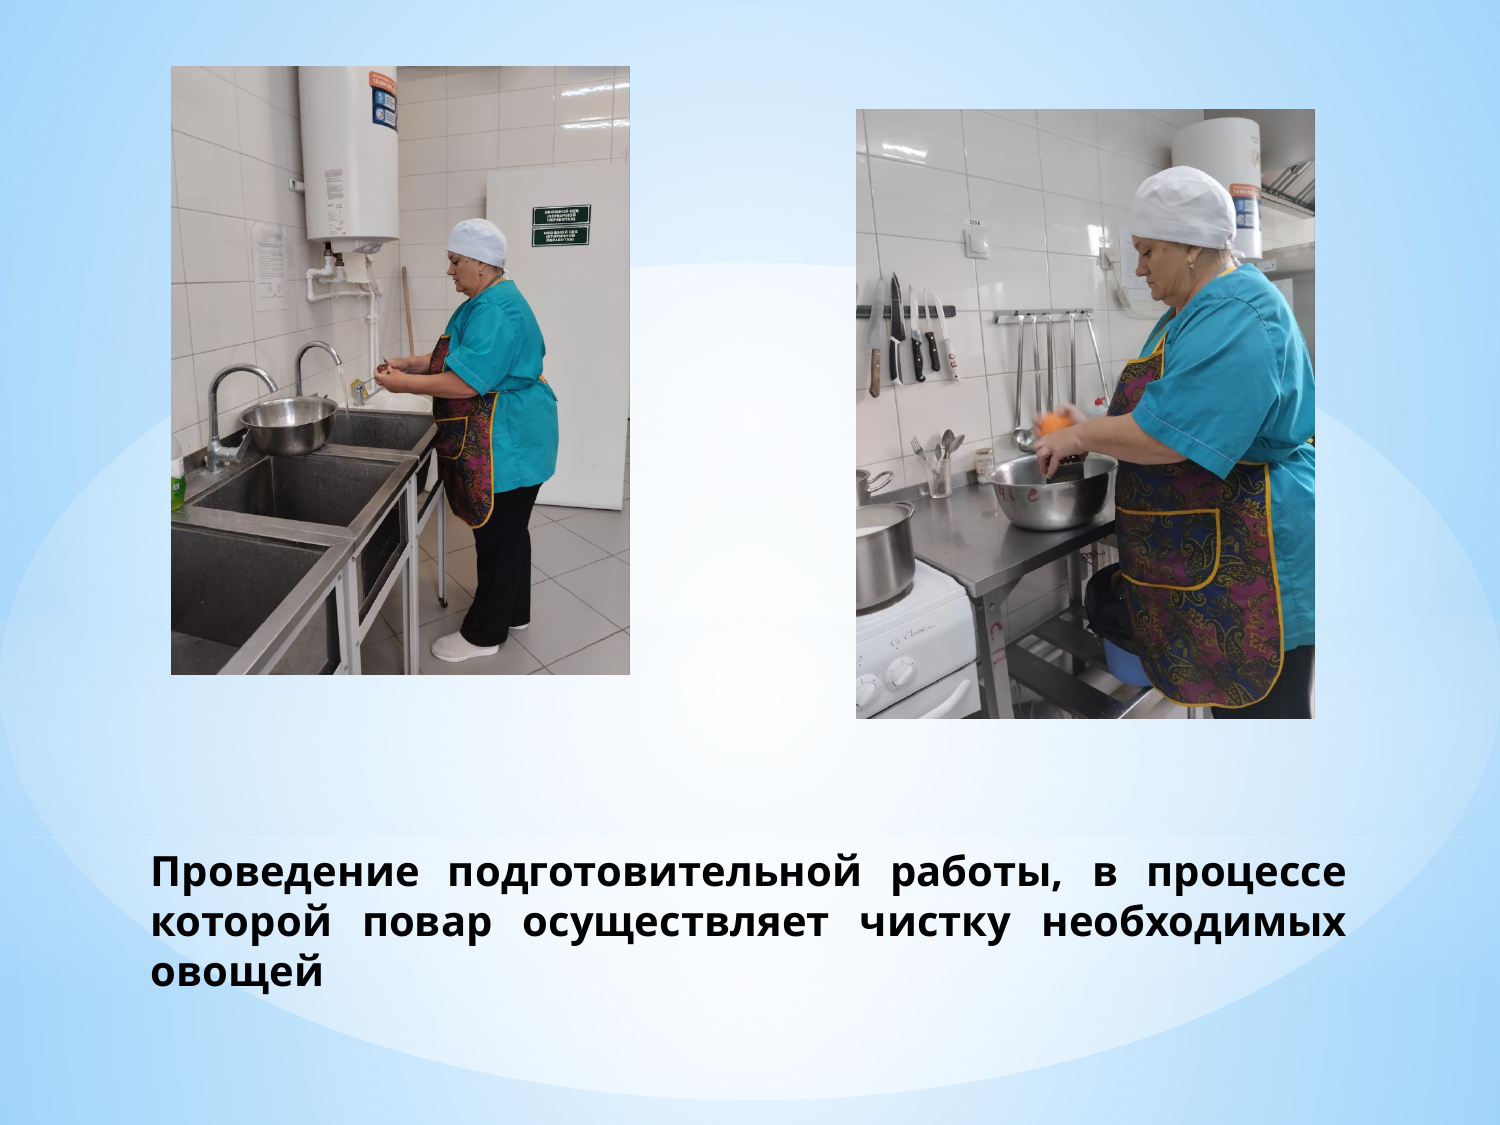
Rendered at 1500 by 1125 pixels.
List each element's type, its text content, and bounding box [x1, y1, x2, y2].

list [170, 66, 630, 675]
picture [856, 109, 1315, 719]
title Проведение подготовительной работы, в процессе которой повар осуществляет чистку необходимых овощей [135, 786, 1363, 1000]
